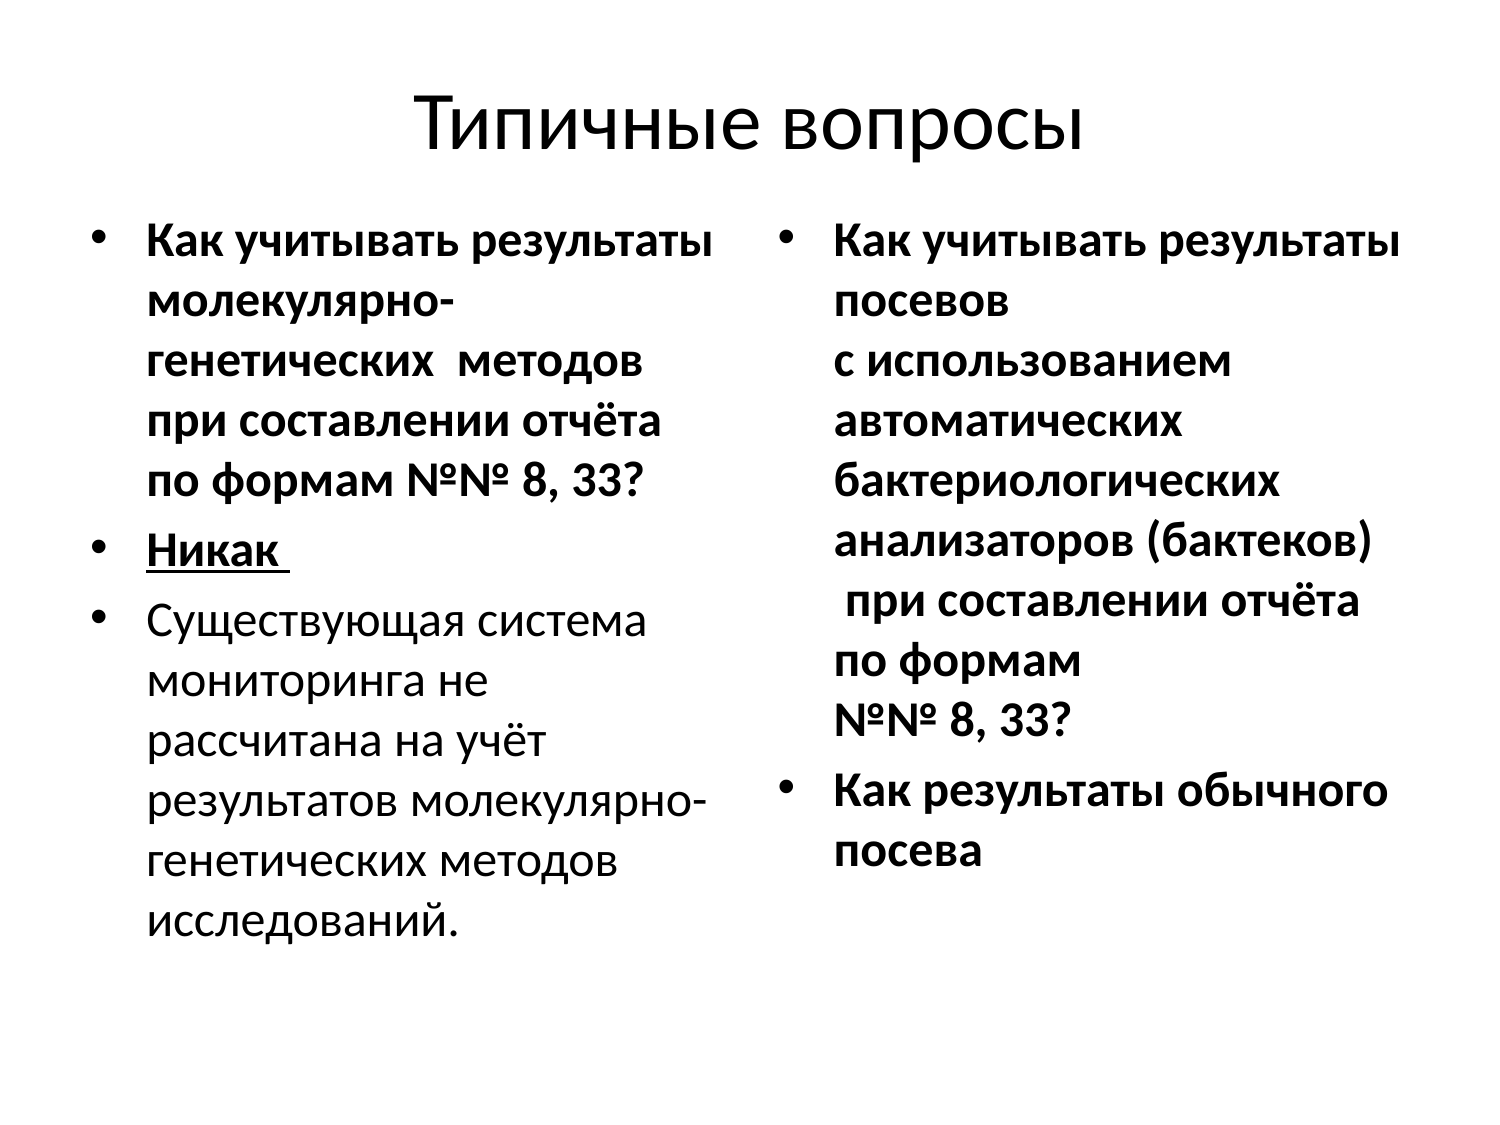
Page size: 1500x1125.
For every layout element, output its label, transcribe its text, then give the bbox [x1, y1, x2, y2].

list Как учитывать результаты посевов с использованием автоматических бактериологических анализаторов (бактеков) при составлении отчёта по формам №№ 8, 33? Как результаты обычного посева [762, 198, 1426, 1006]
list Как учитывать результаты молекулярно-генетических методов при составлении отчёта по формам №№ 8, 33? Никак Существующая система мониторинга не рассчитана на учёт результатов молекулярно-генетических методов исследований. [74, 198, 738, 1055]
title Типичные вопросы [74, 44, 1426, 188]
